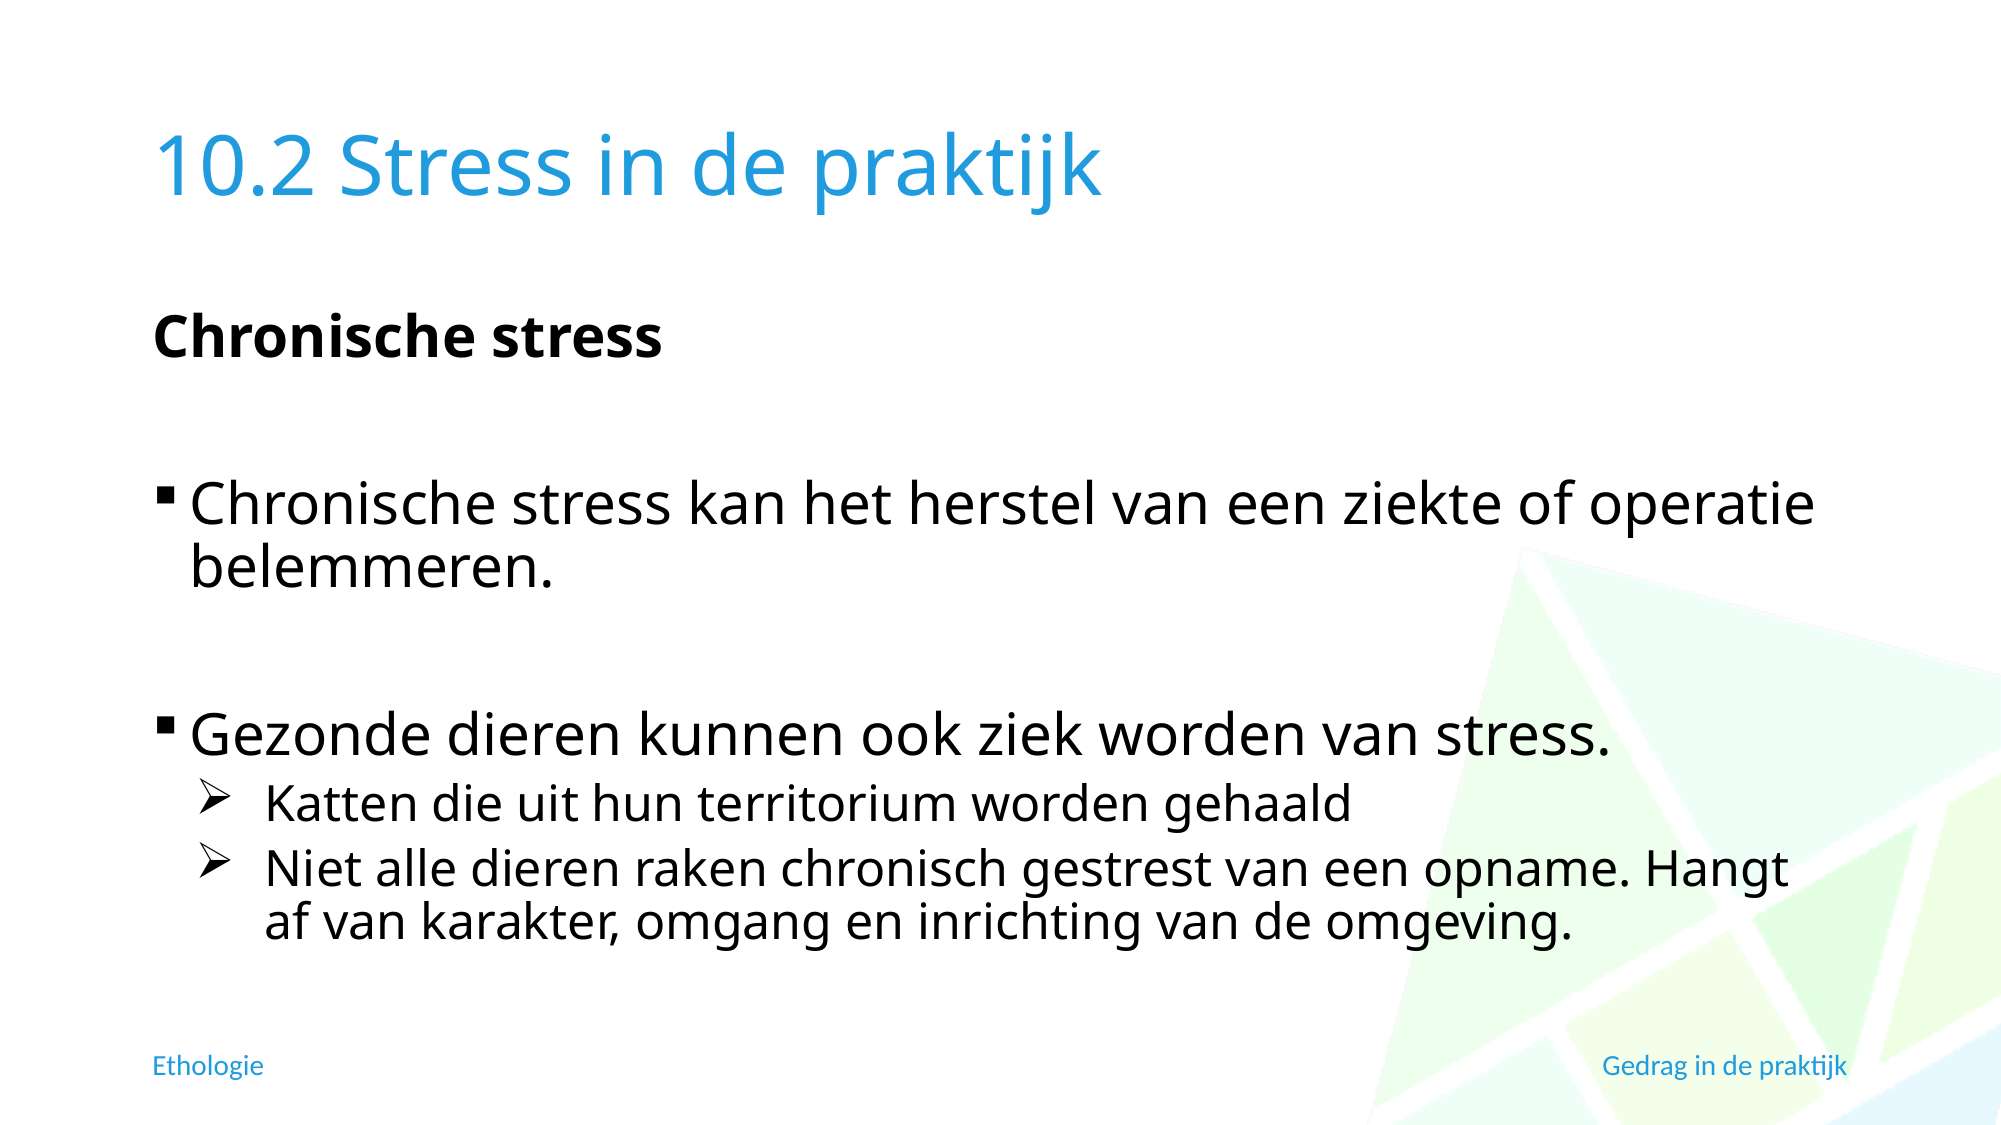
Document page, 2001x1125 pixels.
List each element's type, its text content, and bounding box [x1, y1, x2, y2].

list Ethologie [137, 1042, 588, 1103]
list Gedrag in de praktijk [1412, 1042, 1863, 1103]
list Chronische stress Chronische stress kan het herstel van een ziekte of operatie belemmeren. Gezonde dieren kunnen ook ziek worden van stress. Katten die uit hun territorium worden gehaald Niet alle dieren raken chronisch gestrest van een opname. Hangt af van karakter, omgang en inrichting van de omgeving. [137, 299, 1863, 1014]
title 10.2 Stress in de praktijk [137, 59, 1863, 278]
